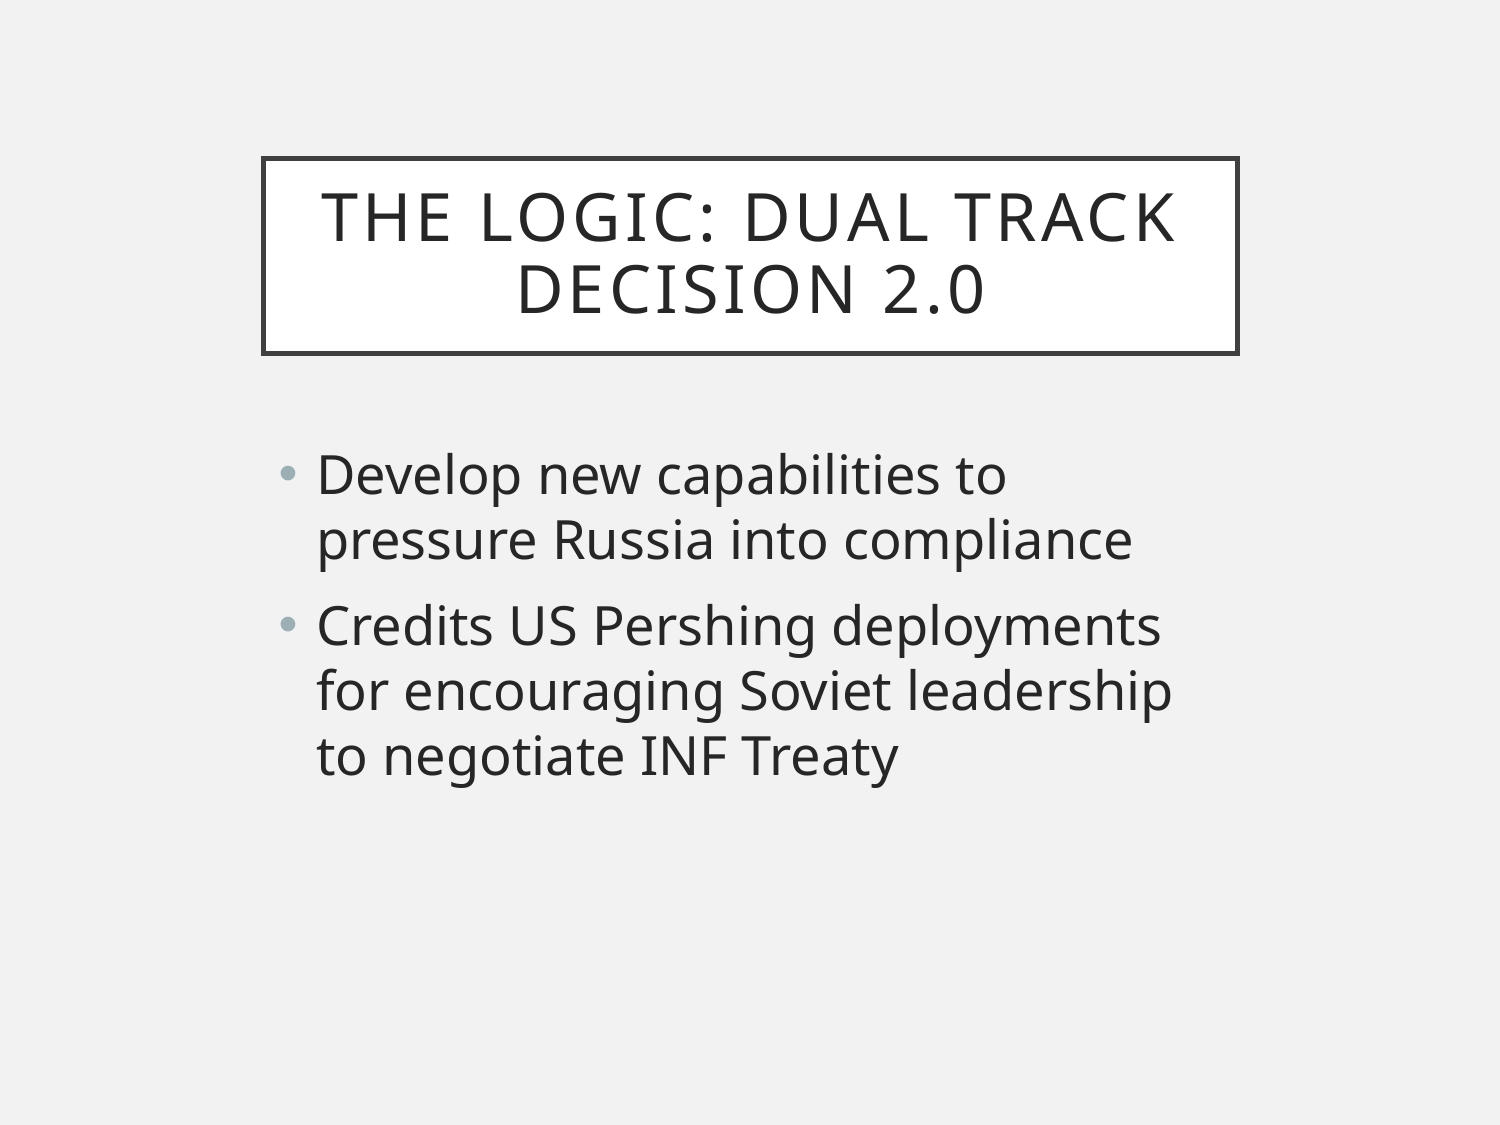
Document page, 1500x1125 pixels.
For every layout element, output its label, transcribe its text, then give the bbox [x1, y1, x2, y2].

title The Logic: Dual Track Decision 2.0 [261, 156, 1240, 356]
list Develop new capabilities to pressure Russia into compliance Credits US Pershing deployments for encouraging Soviet leadership to negotiate INF Treaty [263, 432, 1238, 942]
